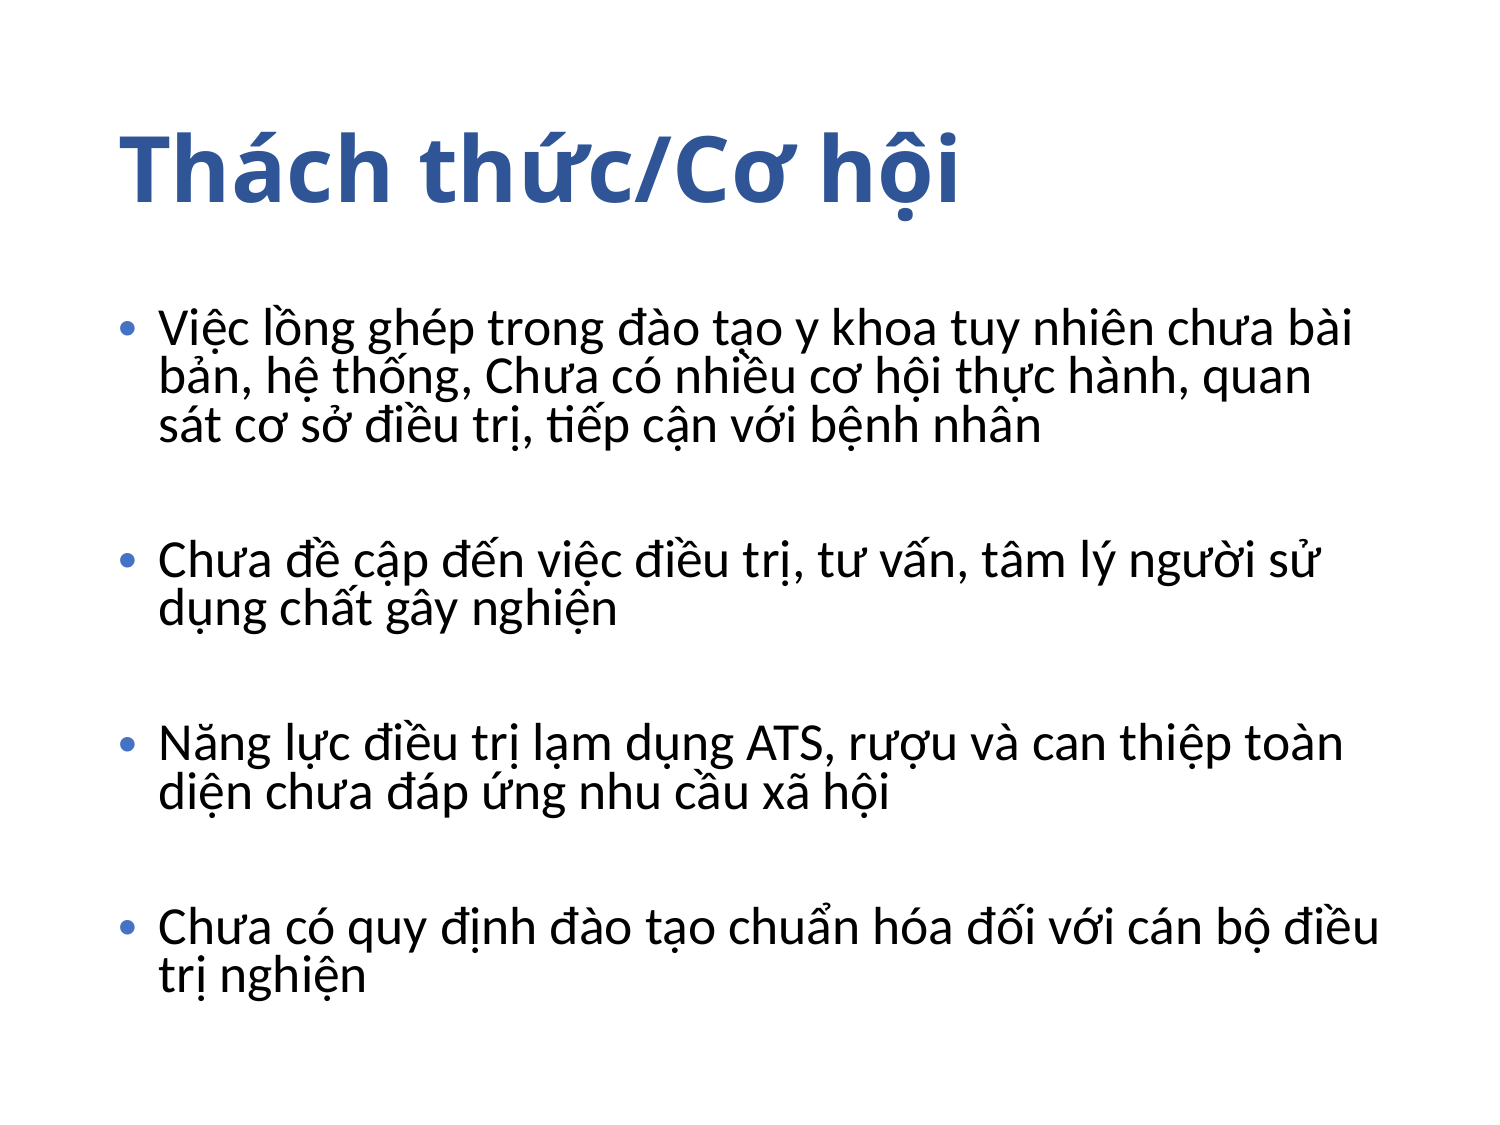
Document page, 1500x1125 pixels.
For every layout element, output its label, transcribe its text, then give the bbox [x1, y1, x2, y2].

title Thách thức/Cơ hội [103, 59, 1397, 278]
list Việc lồng ghép trong đào tạo y khoa tuy nhiên chưa bài bản, hệ thống, Chưa có nhiều cơ hội thực hành, quan sát cơ sở điều trị, tiếp cận với bệnh nhân Chưa đề cập đến việc điều trị, tư vấn, tâm lý người sử dụng chất gây nghiện Năng lực điều trị lạm dụng ATS, rượu và can thiệp toàn diện chưa đáp ứng nhu cầu xã hội Chưa có quy định đào tạo chuẩn hóa đối với cán bộ điều trị nghiện [103, 299, 1397, 1014]
